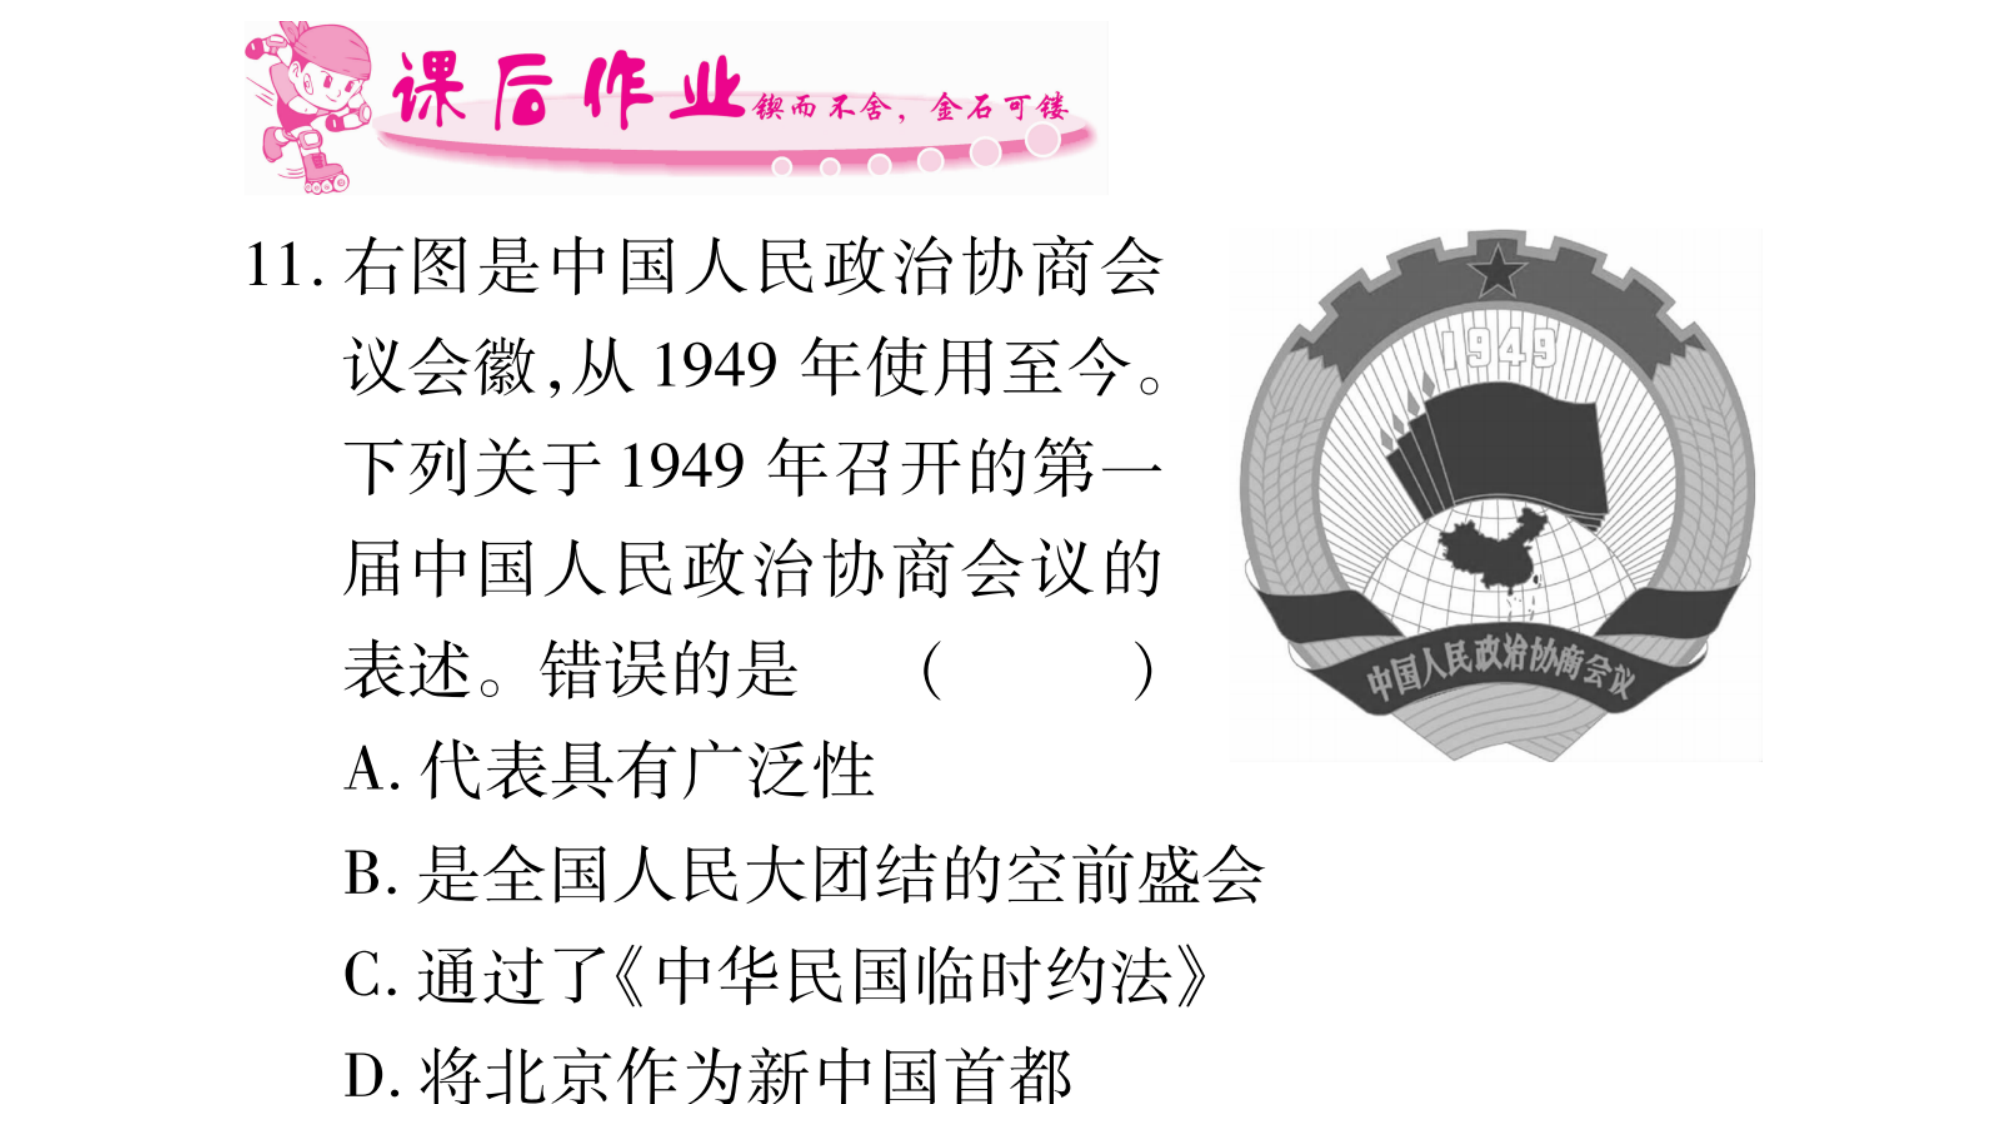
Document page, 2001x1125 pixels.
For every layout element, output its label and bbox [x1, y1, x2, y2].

picture [231, 21, 1769, 1104]
